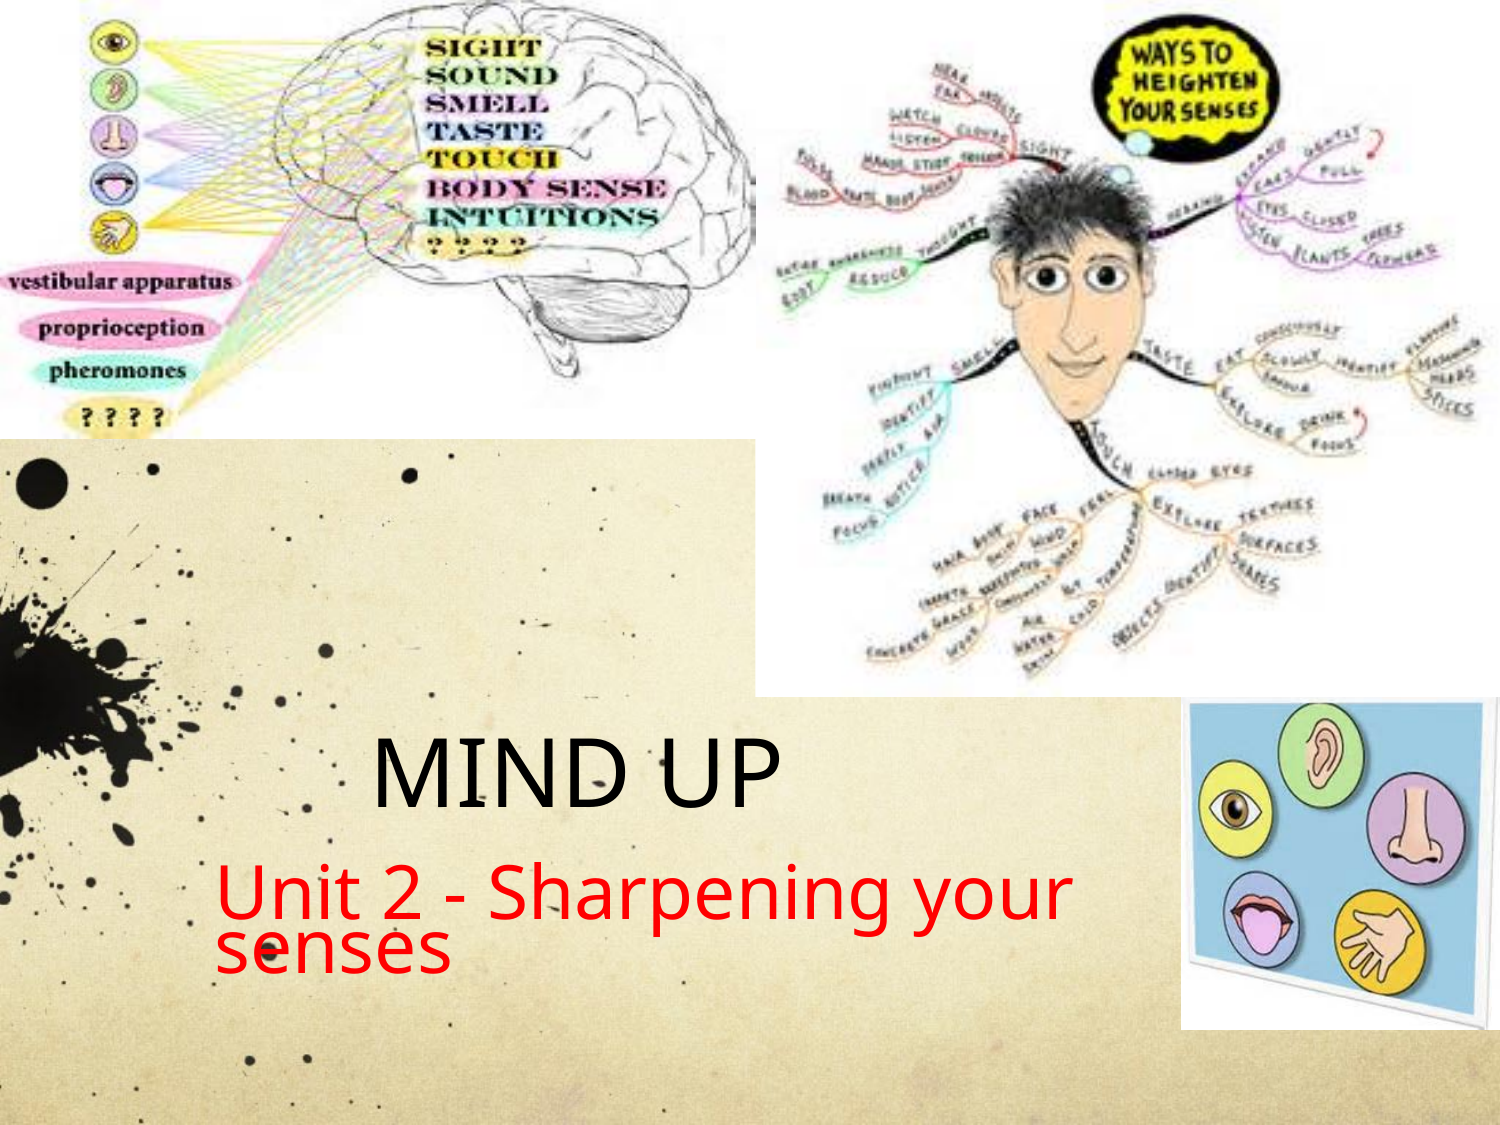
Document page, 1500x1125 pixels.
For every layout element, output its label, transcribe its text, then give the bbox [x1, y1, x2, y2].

subtitle Unit 2 - Sharpening your senses [199, 826, 1167, 1019]
picture [0, 0, 1500, 1125]
title MIND UP [362, 512, 1167, 826]
